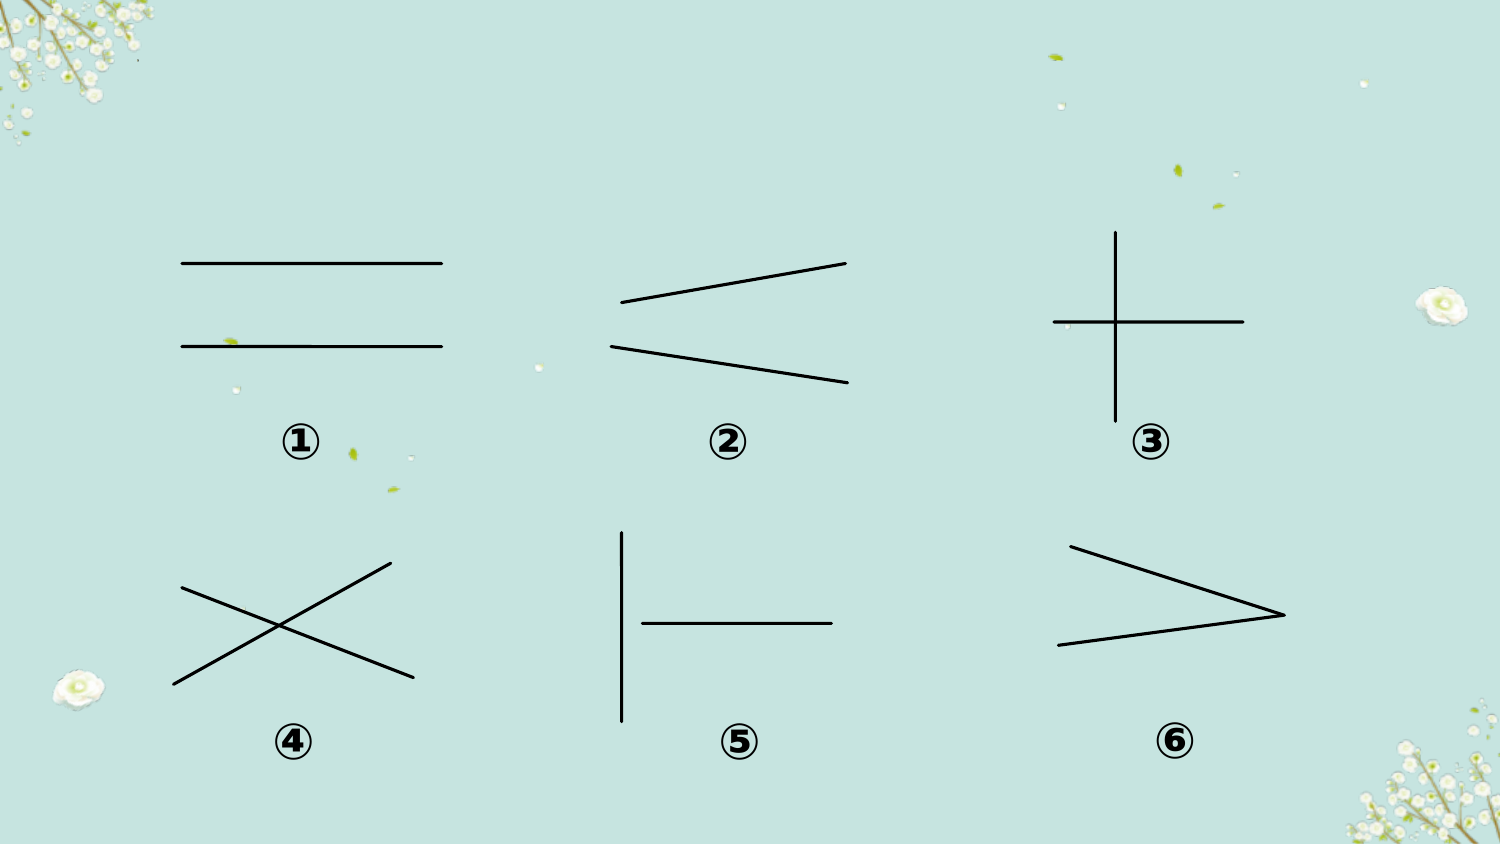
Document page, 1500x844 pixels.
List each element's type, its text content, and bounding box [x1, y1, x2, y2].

picture [38, 651, 121, 729]
picture [89, 307, 586, 648]
text_box ④ [257, 702, 330, 777]
picture [914, 23, 1477, 365]
text_box ⑤ [703, 702, 775, 778]
picture [1322, 672, 1500, 844]
picture [0, 0, 178, 172]
text_box ③ [1115, 402, 1187, 477]
text_box ② [692, 402, 764, 477]
text_box ⑥ [1139, 700, 1212, 776]
